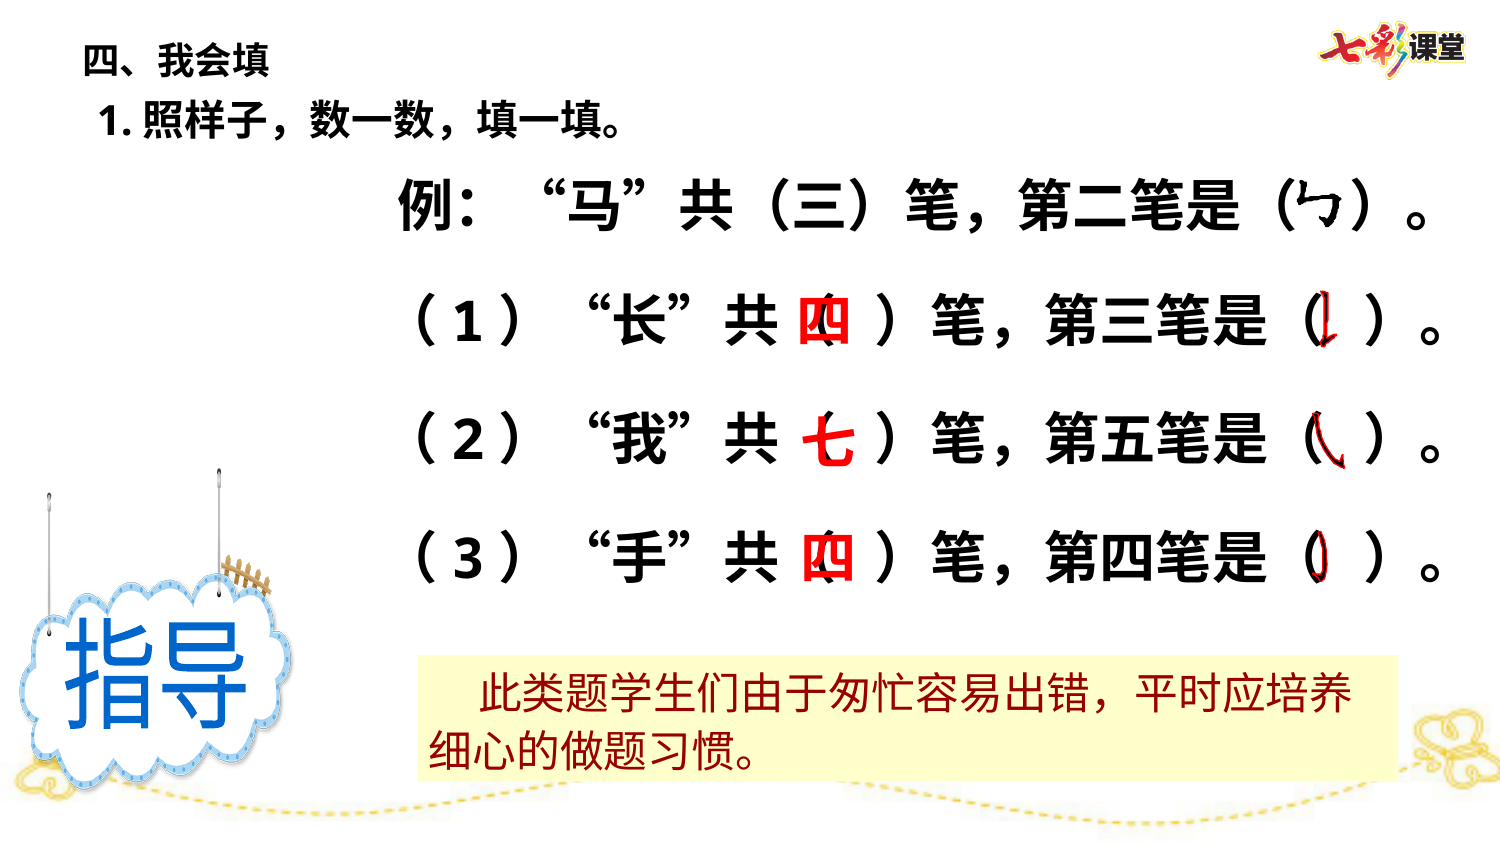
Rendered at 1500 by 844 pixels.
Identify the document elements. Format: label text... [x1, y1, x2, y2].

text_box 例：“马”共（三）笔，第二笔是（ ）。 [386, 164, 1473, 244]
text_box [17, 468, 296, 797]
text_box [1320, 291, 1337, 347]
text_box [1312, 413, 1345, 469]
text_box （3）“手”共（ ）笔，第四笔是（ ）。 [869, 516, 1487, 596]
text_box 1.照样子，数一数，填一填。 [85, 87, 656, 149]
text_box 四、我会填 [70, 31, 282, 88]
text_box （1）“长”共（ ）笔，第三笔是（ ）。 [370, 279, 785, 359]
text_box [1312, 531, 1328, 582]
picture [0, 0, 1500, 844]
text_box （1）“长”共（ ）笔，第三笔是（ ）。 [865, 279, 1487, 359]
text_box （2）“我”共（ ）笔，第五笔是（ ）。 [370, 398, 1487, 477]
text_box 四 [789, 516, 869, 596]
text_box 四 [785, 279, 865, 359]
text_box [1297, 181, 1341, 227]
text_box 七 [789, 401, 869, 481]
text_box 此类题学生们由于匆忙容易出错，平时应培养细心的做题习惯。 [417, 655, 1399, 782]
text_box （3）“手”共（ ）笔，第四笔是（ ）。 [370, 516, 789, 596]
